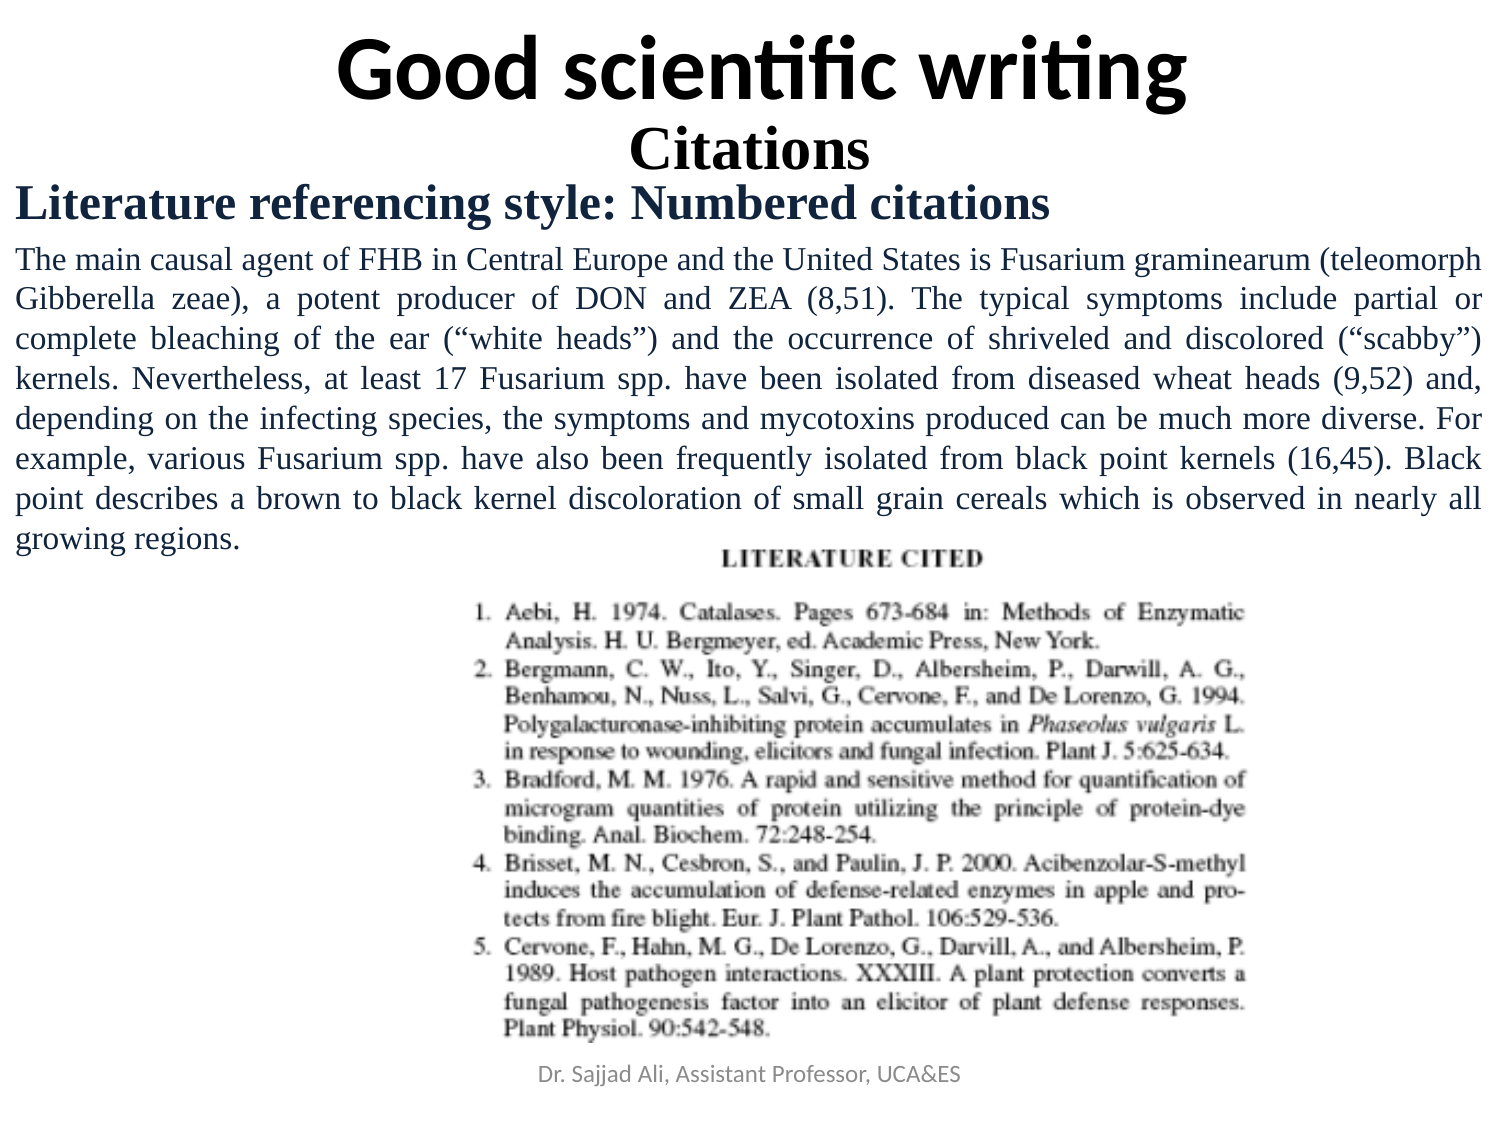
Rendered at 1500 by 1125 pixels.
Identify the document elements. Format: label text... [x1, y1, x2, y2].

subtitle Literature referencing style: Numbered citations The main causal agent of FHB in Central Europe and the United States is Fusarium graminearum (teleomorph Gibberella zeae), a potent producer of DON and ZEA (8,51). The typical symptoms include partial or complete bleaching of the ear (“white heads”) and the occurrence of shriveled and discolored (“scabby”) kernels. Nevertheless, at least 17 Fusarium spp. have been isolated from diseased wheat heads (9,52) and, depending on the infecting species, the symptoms and mycotoxins produced can be much more diverse. For example, various Fusarium spp. have also been frequently isolated from black point kernels (16,45). Black point describes a brown to black kernel discoloration of small grain cereals which is observed in nearly all growing regions. [0, 162, 1500, 425]
footer Dr. Sajjad Ali, Assistant Professor, UCA&ES [512, 1052, 988, 1103]
picture [433, 537, 1320, 1043]
text_box Citations [613, 99, 887, 190]
text_box Good scientific writing [124, 0, 1400, 125]
